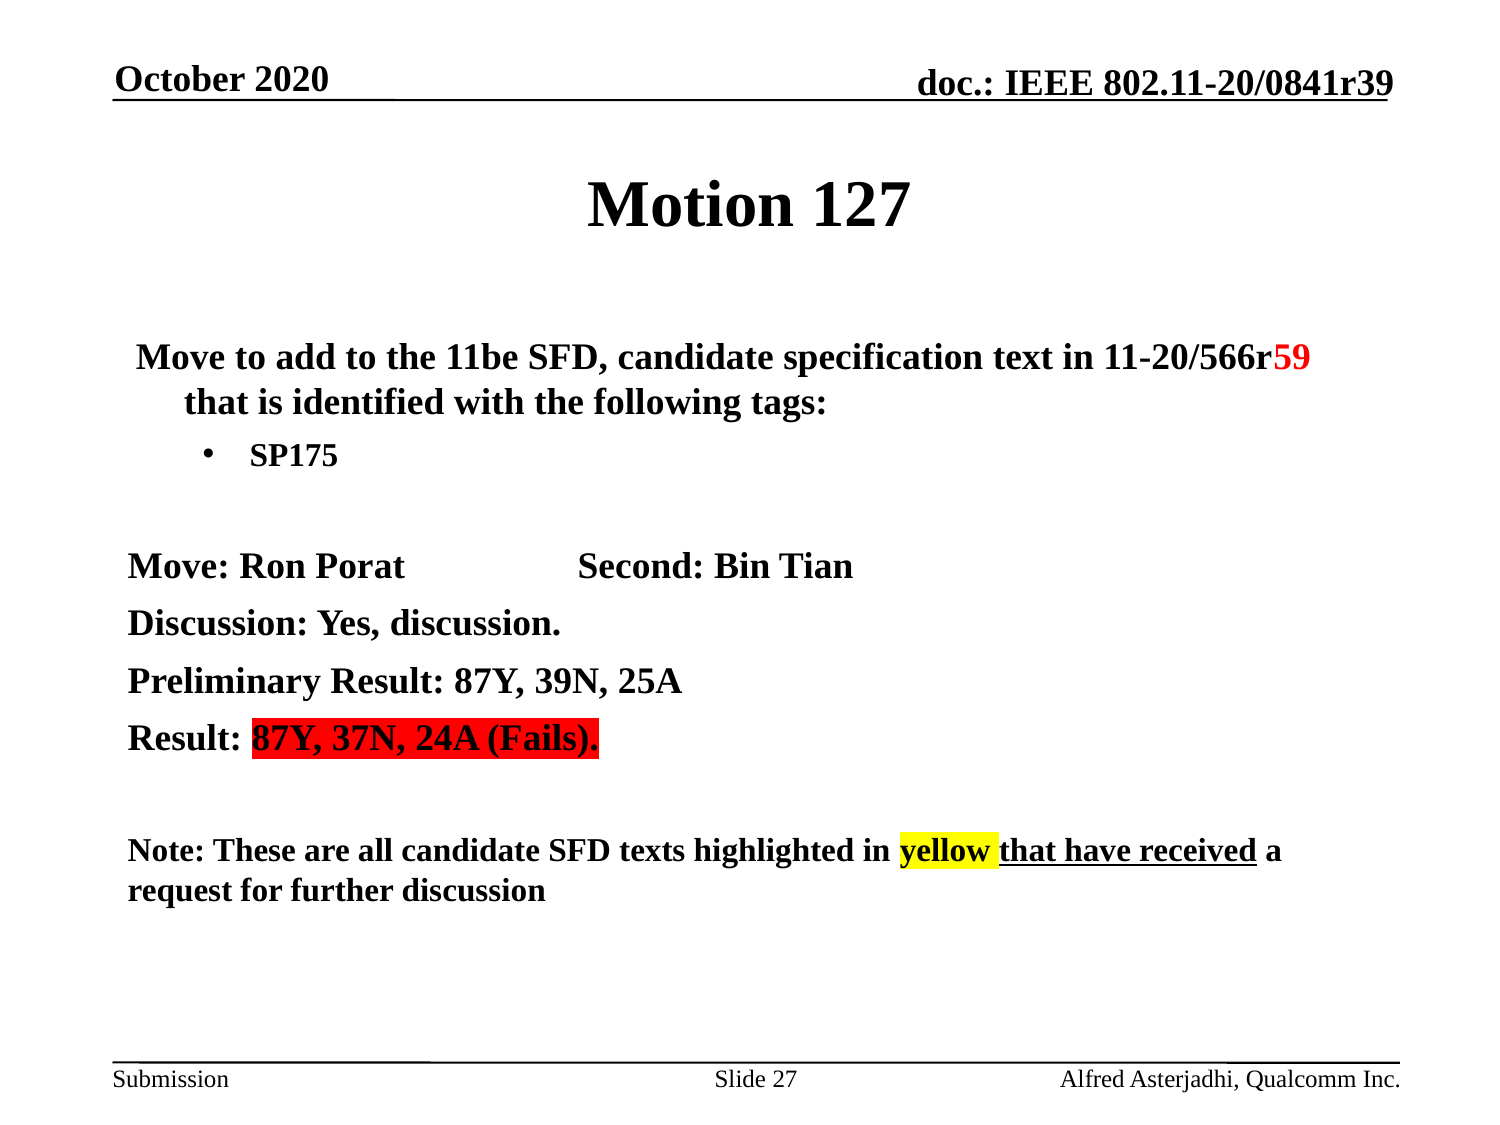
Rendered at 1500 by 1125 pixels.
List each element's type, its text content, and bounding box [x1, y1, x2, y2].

list Move to add to the 11be SFD, candidate specification text in 11-20/566r59 that is identified with the following tags: SP175 Move: Ron Porat Second: Bin Tian Discussion: Yes, discussion. Preliminary Result: 87Y, 39N, 25A Result: 87Y, 37N, 24A (Fails). Note: These are all candidate SFD texts highlighted in yellow that have received a request for further discussion [112, 324, 1388, 1063]
footer Alfred Asterjadhi, Qualcomm Inc. [878, 1061, 1402, 1093]
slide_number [114, 54, 423, 100]
title Motion 127 [112, 112, 1388, 288]
slide_number Slide 27 [712, 1061, 800, 1123]
